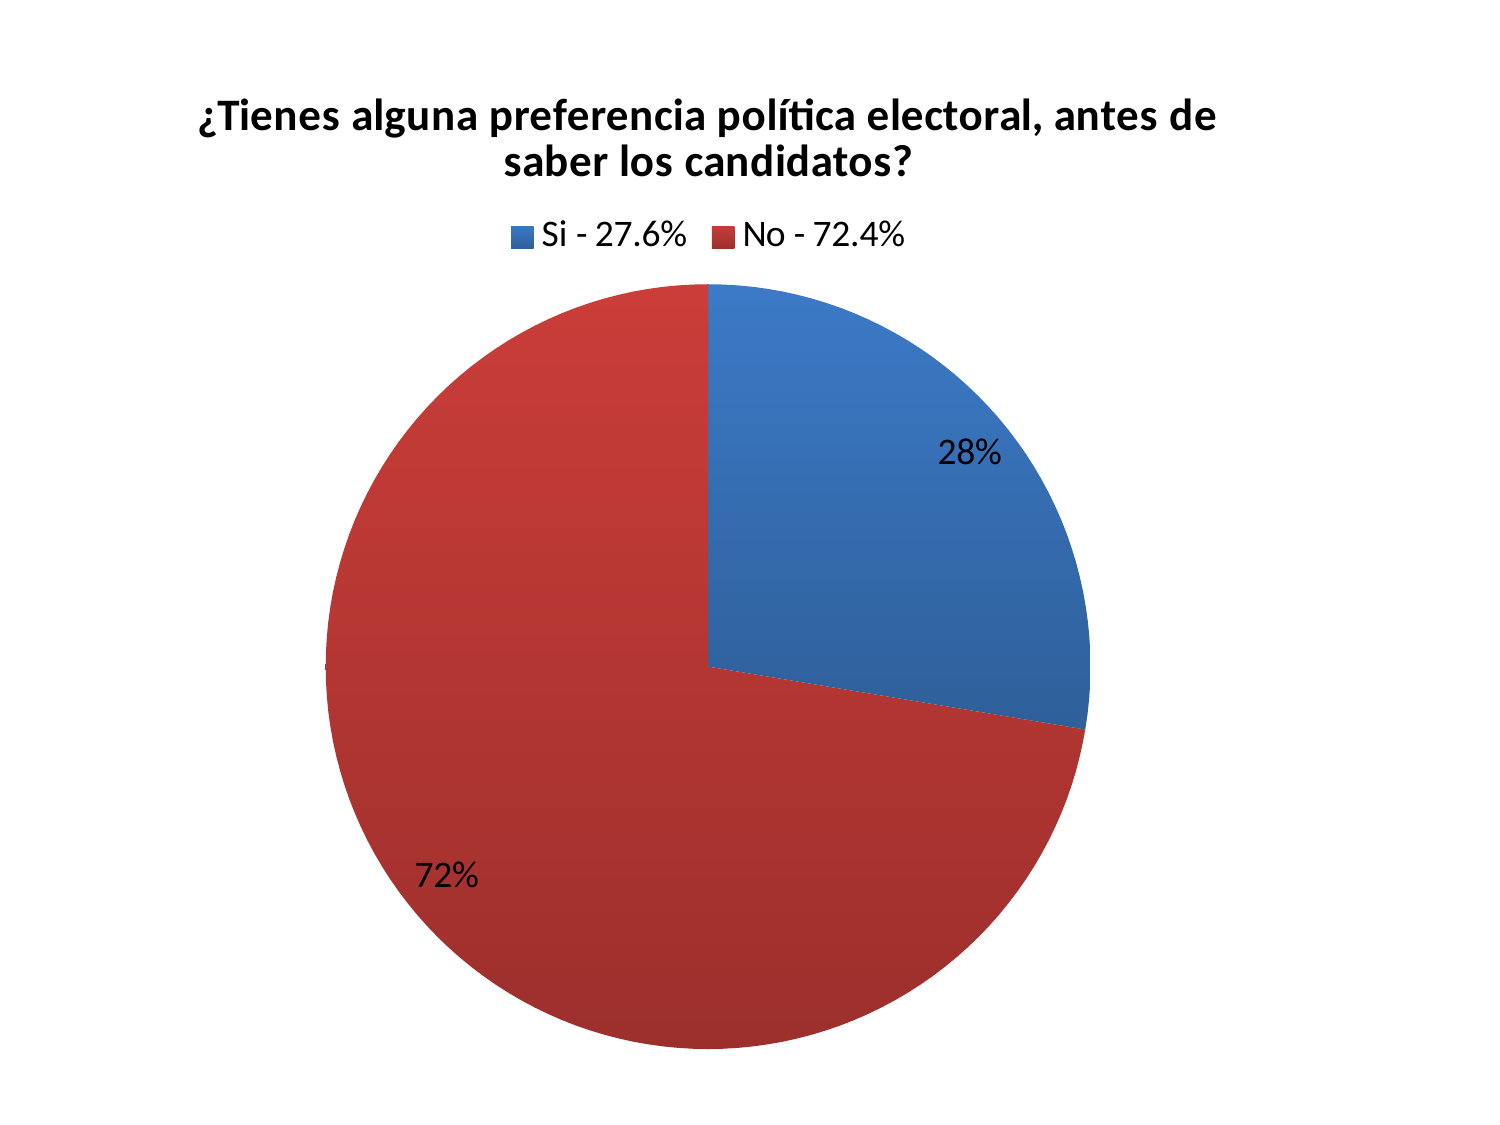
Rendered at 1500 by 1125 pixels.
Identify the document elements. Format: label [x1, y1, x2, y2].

chart [4, 54, 1412, 1070]
